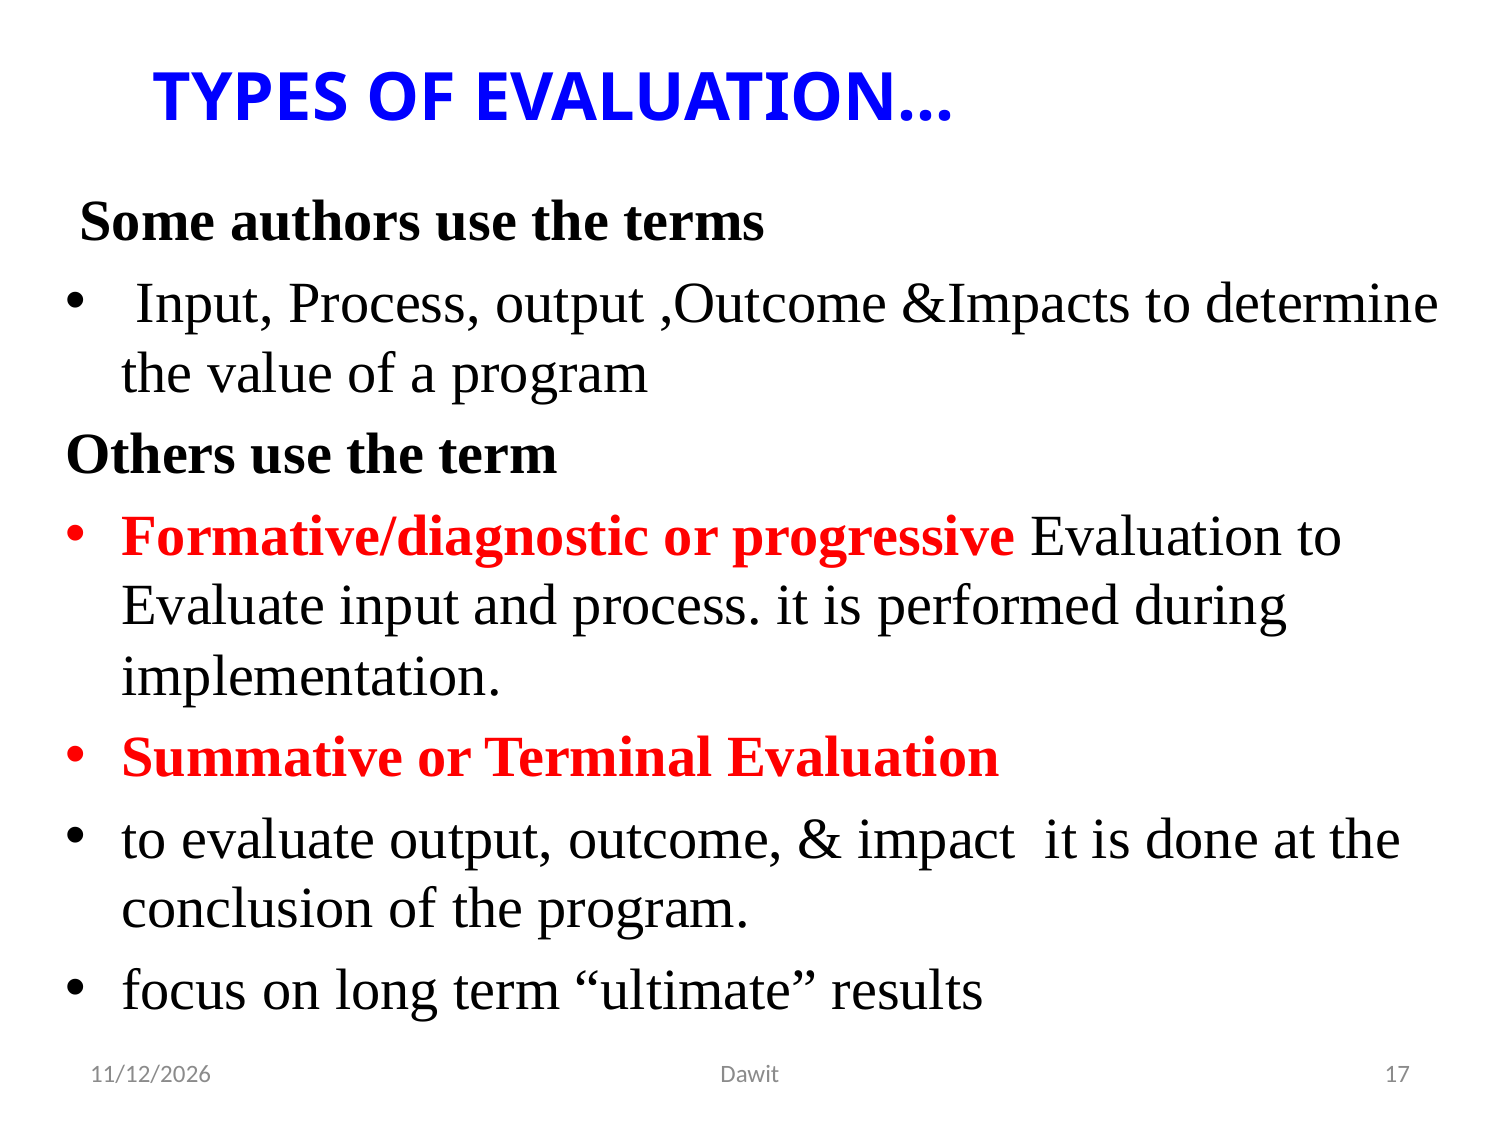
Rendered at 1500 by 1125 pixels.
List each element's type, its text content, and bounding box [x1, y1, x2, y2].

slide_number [75, 1042, 425, 1103]
slide_number 17 [1074, 1042, 1425, 1103]
title TYPES OF EVALUATION… [137, 50, 1200, 138]
footer Dawit [512, 1042, 988, 1103]
list Some authors use the terms Input, Process, output ,Outcome &Impacts to determine the value of a program Others use the term Formative/diagnostic or progressive Evaluation to Evaluate input and process. it is performed during implementation. Summative or Terminal Evaluation to evaluate output, outcome, & impact it is done at the conclusion of the program. focus on long term “ultimate” results [50, 174, 1466, 1088]
